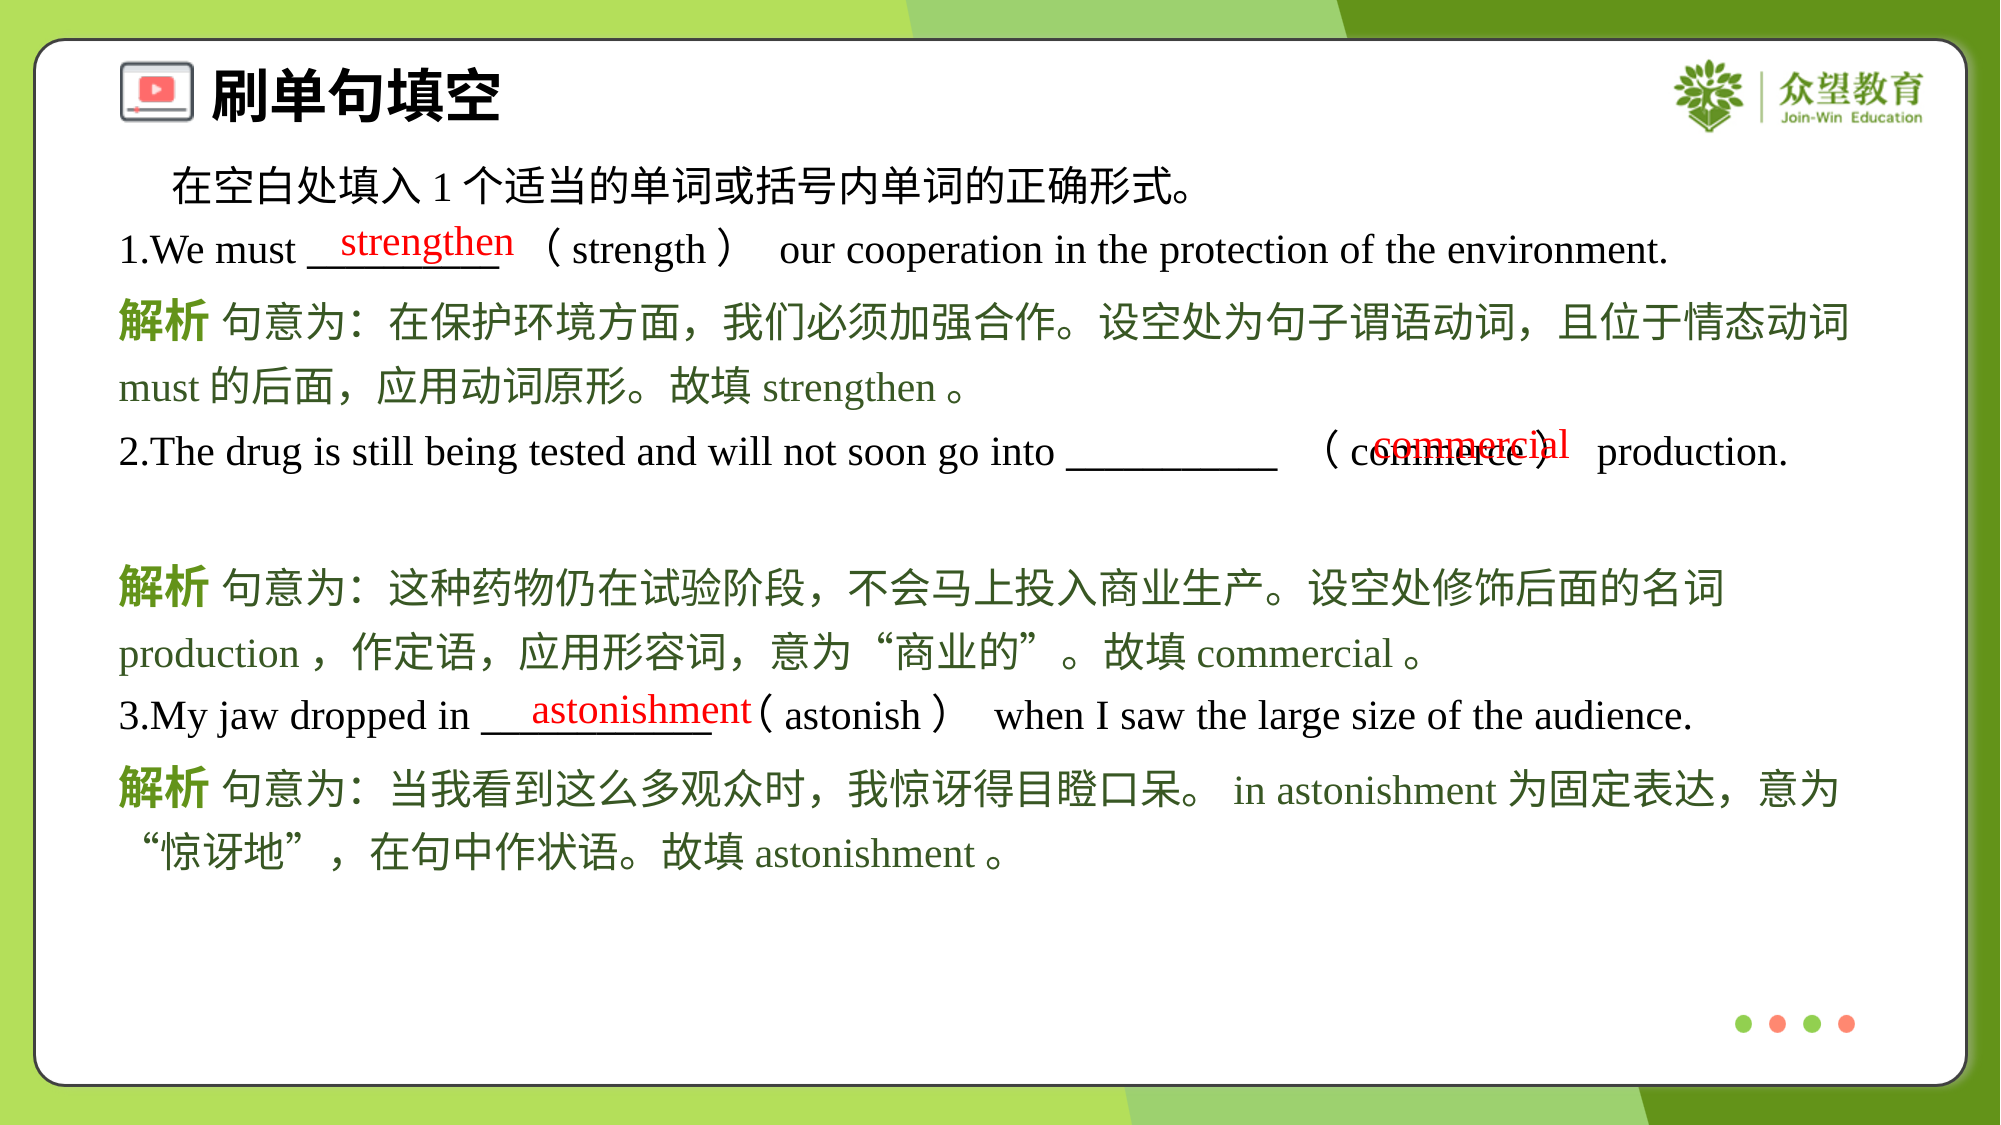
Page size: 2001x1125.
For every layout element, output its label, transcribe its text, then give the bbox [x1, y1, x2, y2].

picture [0, 0, 2000, 1125]
text_box commercial [1368, 404, 1575, 463]
text_box astonishment [527, 669, 757, 727]
text_box 解析 句意为：在保护环境方面，我们必须加强合作。设空处为句子谓语动词，且位于情态动词must的后面，应用动词原形。故填strengthen。 [118, 278, 1883, 405]
text_box 解析 句意为：这种药物仍在试验阶段，不会马上投入商业生产。设空处修饰后面的名词production，作定语，应用形容词，意为“商业的”。故填commercial。 [118, 544, 1883, 671]
text_box 3.My jaw dropped in ____________ （astonish） when I saw the large size of the audience. [118, 675, 1883, 733]
text_box 解析 句意为：当我看到这么多观众时，我惊讶得目瞪口呆。in astonishment为固定表达，意为“惊讶地”，在句中作状语。故填astonishment。 [118, 744, 1883, 872]
text_box 2.The drug is still being tested and will not soon go into ___________ （commerce） production. [118, 411, 1883, 532]
text_box 在空白处填入1个适当的单词或括号内单词的正确形式。 1.We must __________ （strength） our cooperation in the protection of the environment. [118, 146, 1883, 267]
text_box strengthen [336, 201, 519, 259]
